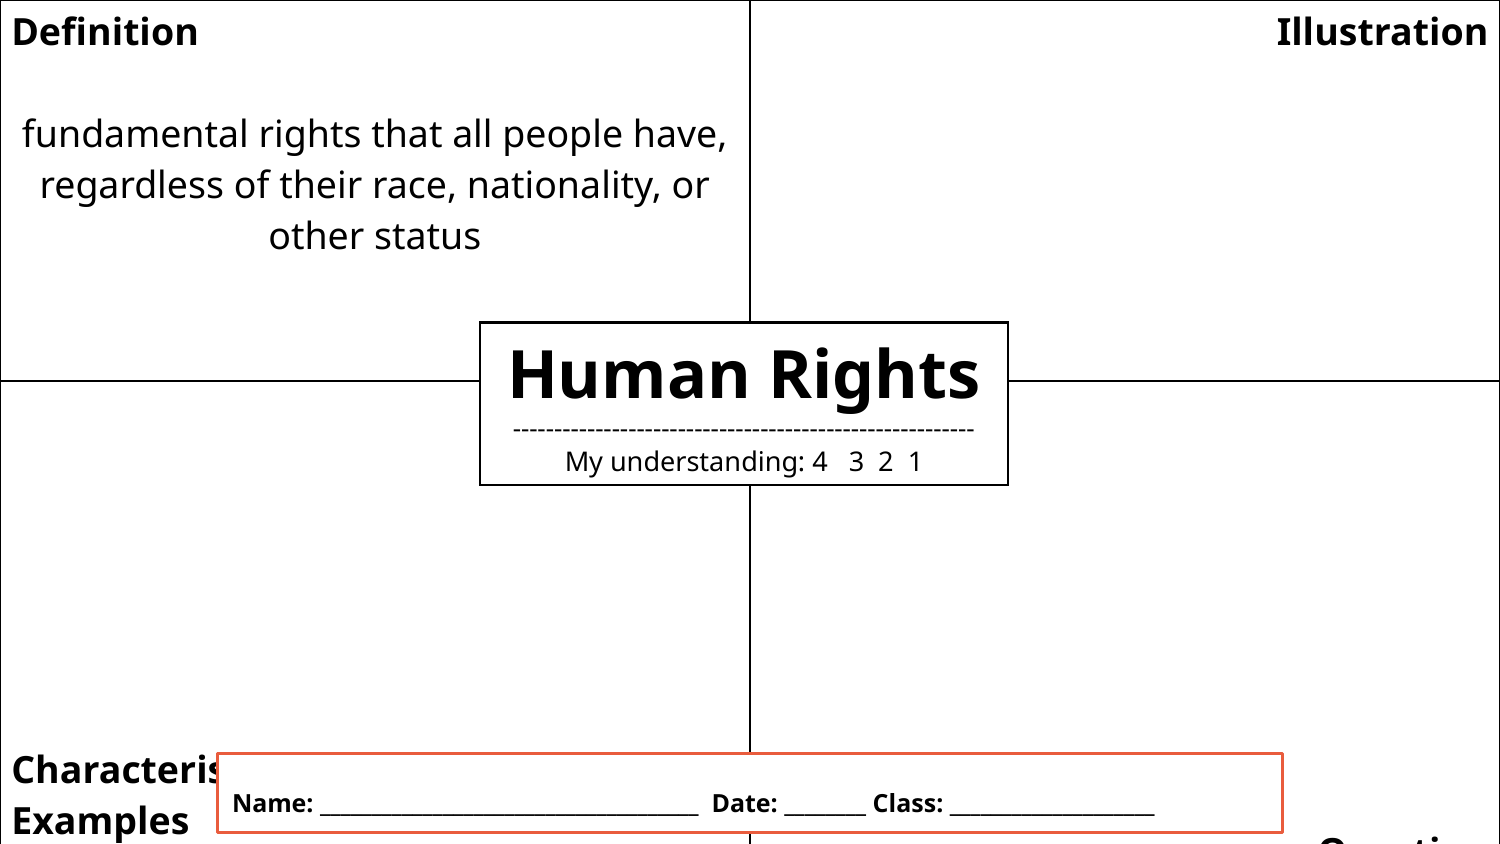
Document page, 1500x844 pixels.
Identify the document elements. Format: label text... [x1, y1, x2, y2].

table_header Illustration [751, 1, 1499, 380]
text_box Name: _____________________________________ Date: ________ Class: ____________________ [217, 753, 1283, 833]
table_header Definition fundamental rights that all people have, regardless of their race, nationality, or other status [1, 1, 749, 380]
table_cell Question [751, 382, 1499, 844]
table_cell Characteristics/ Examples [1, 382, 749, 844]
text_box Human Rights -------------------------------------------------------- My understanding: 4 3 2 1 [480, 322, 1008, 486]
